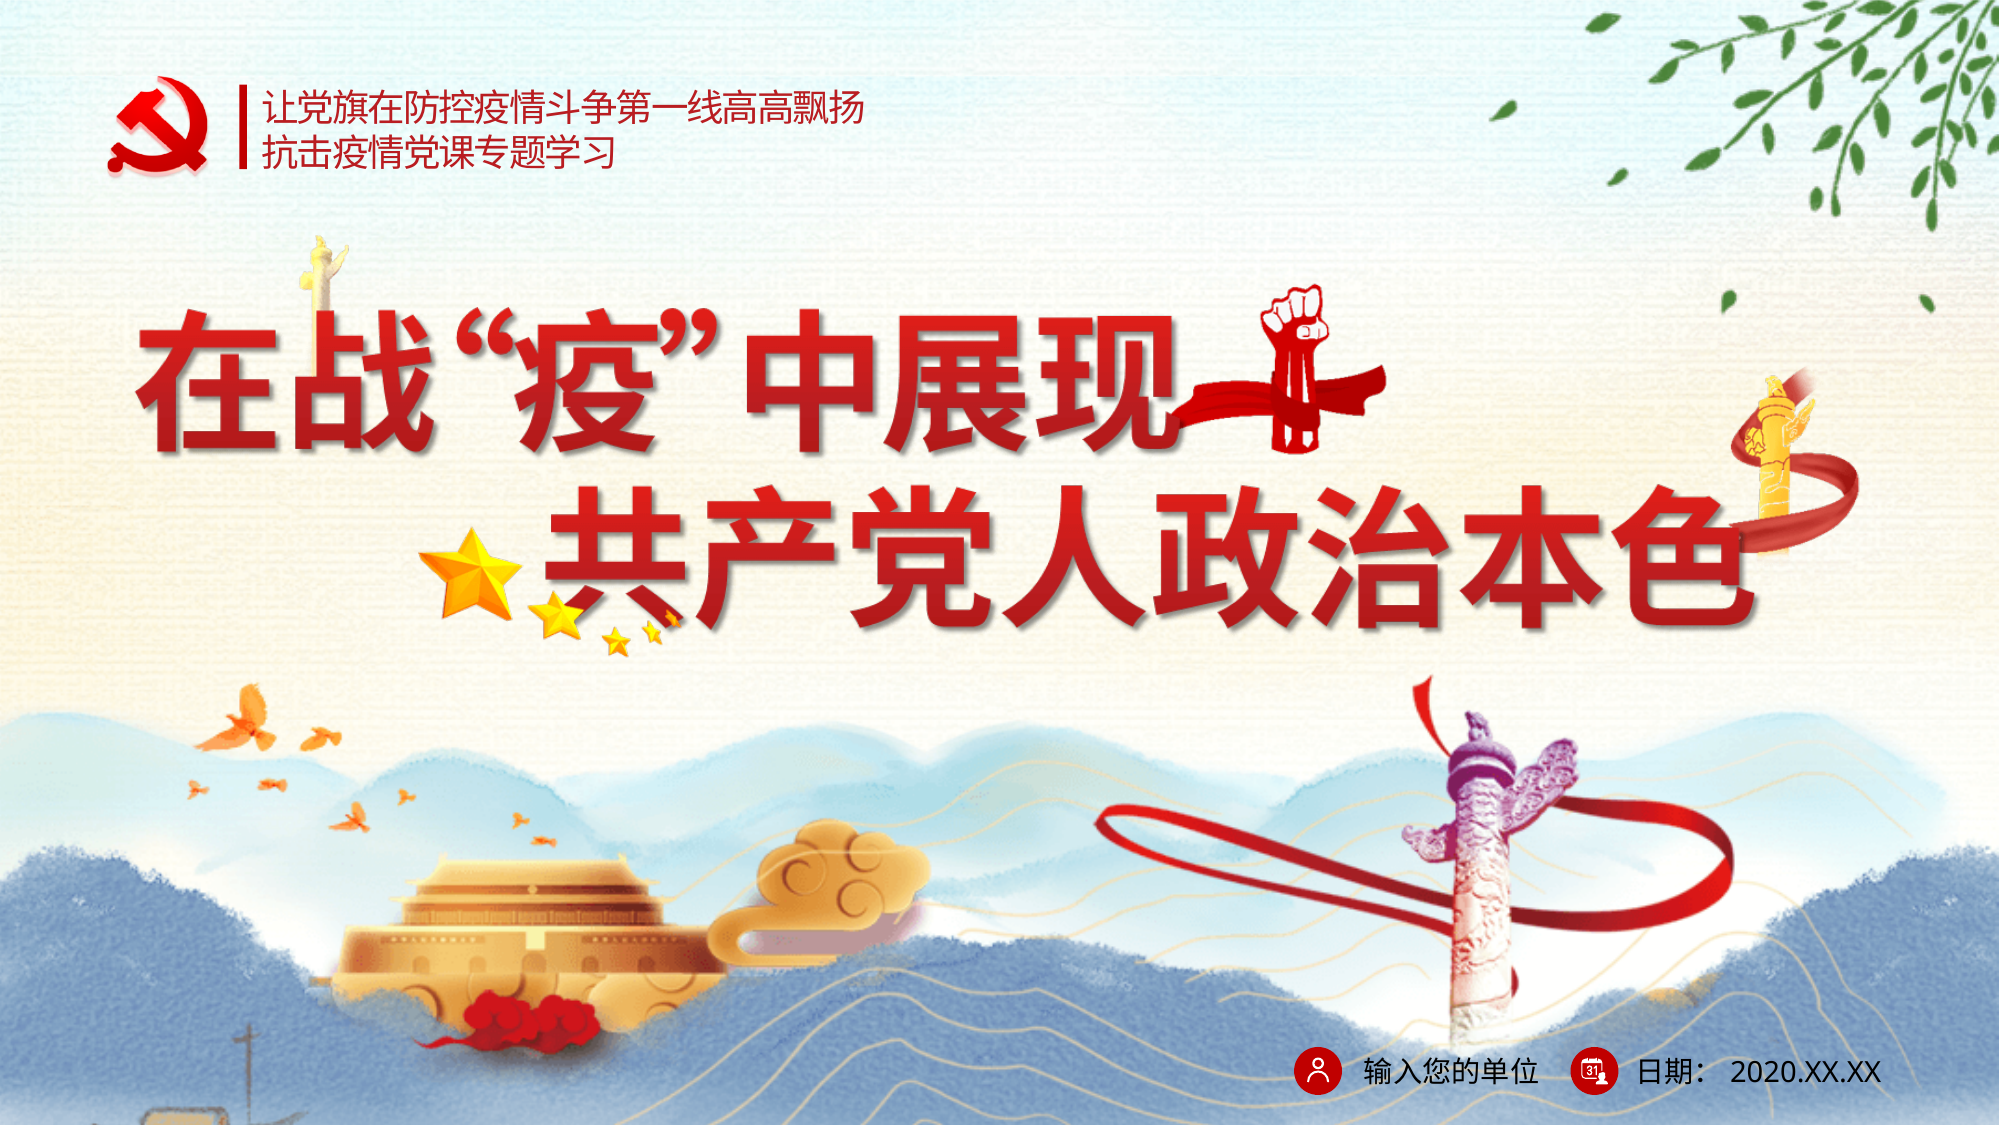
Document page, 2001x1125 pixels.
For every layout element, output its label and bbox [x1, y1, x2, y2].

text_box [1294, 1045, 1898, 1097]
text_box [90, 69, 883, 185]
picture [0, 0, 1999, 1125]
